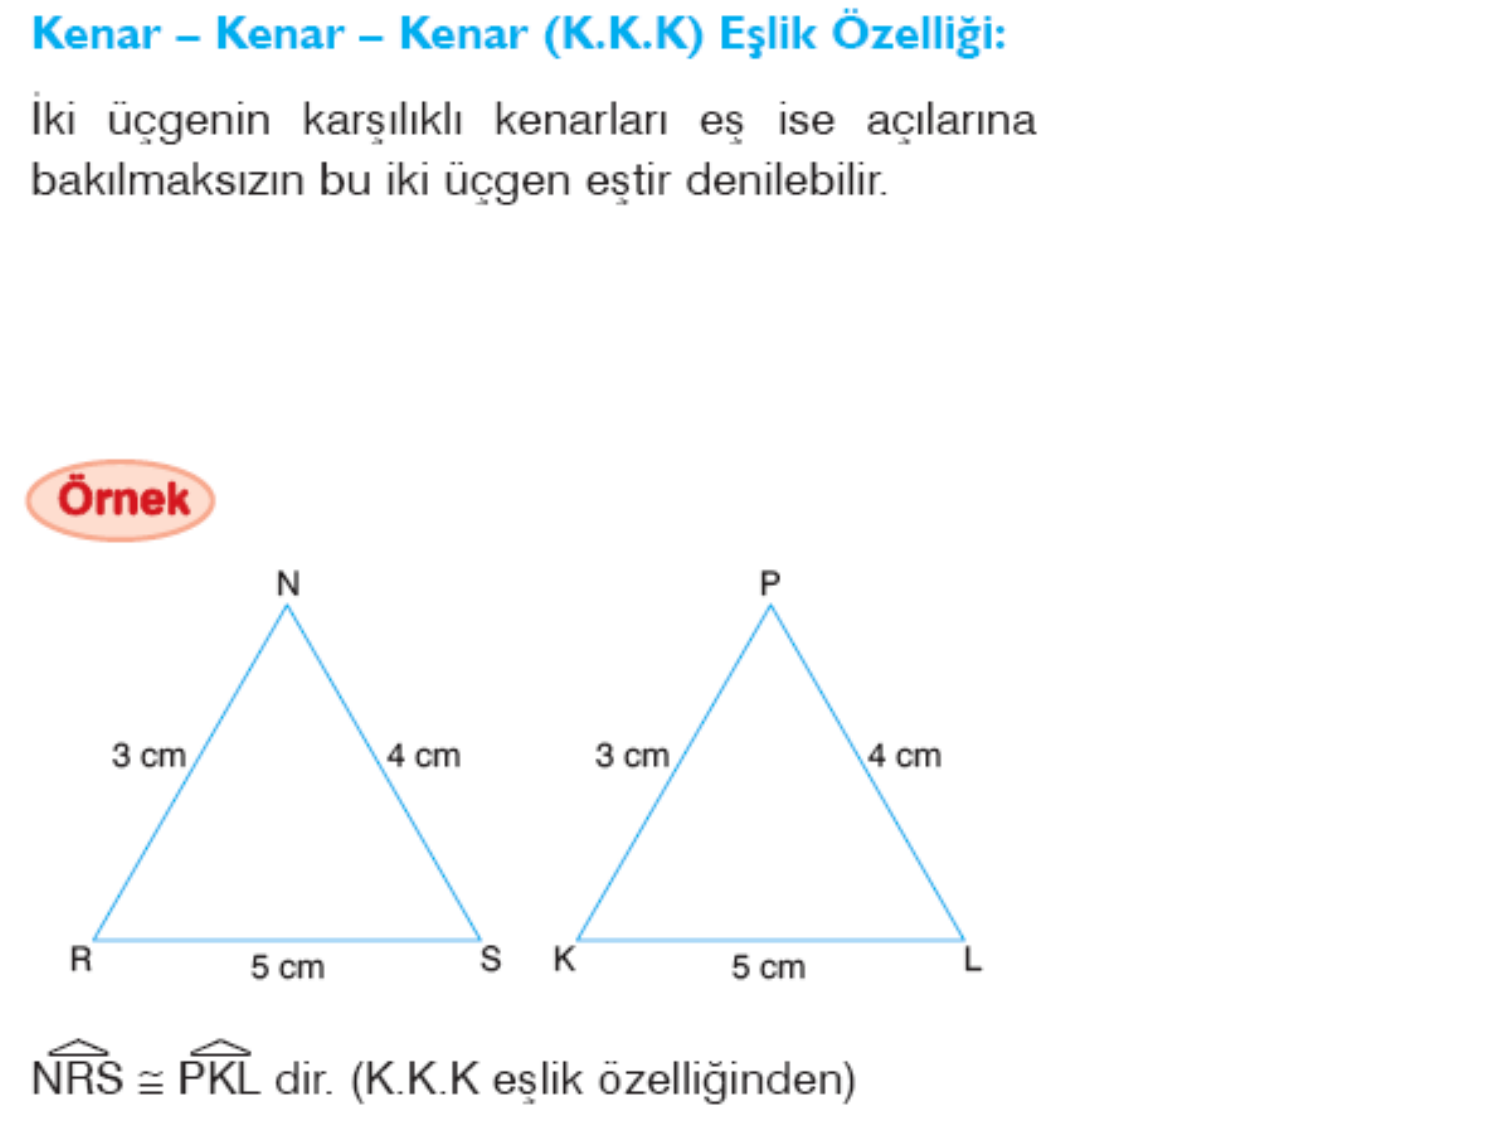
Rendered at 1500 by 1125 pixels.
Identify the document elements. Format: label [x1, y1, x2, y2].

picture [0, 0, 1065, 1125]
